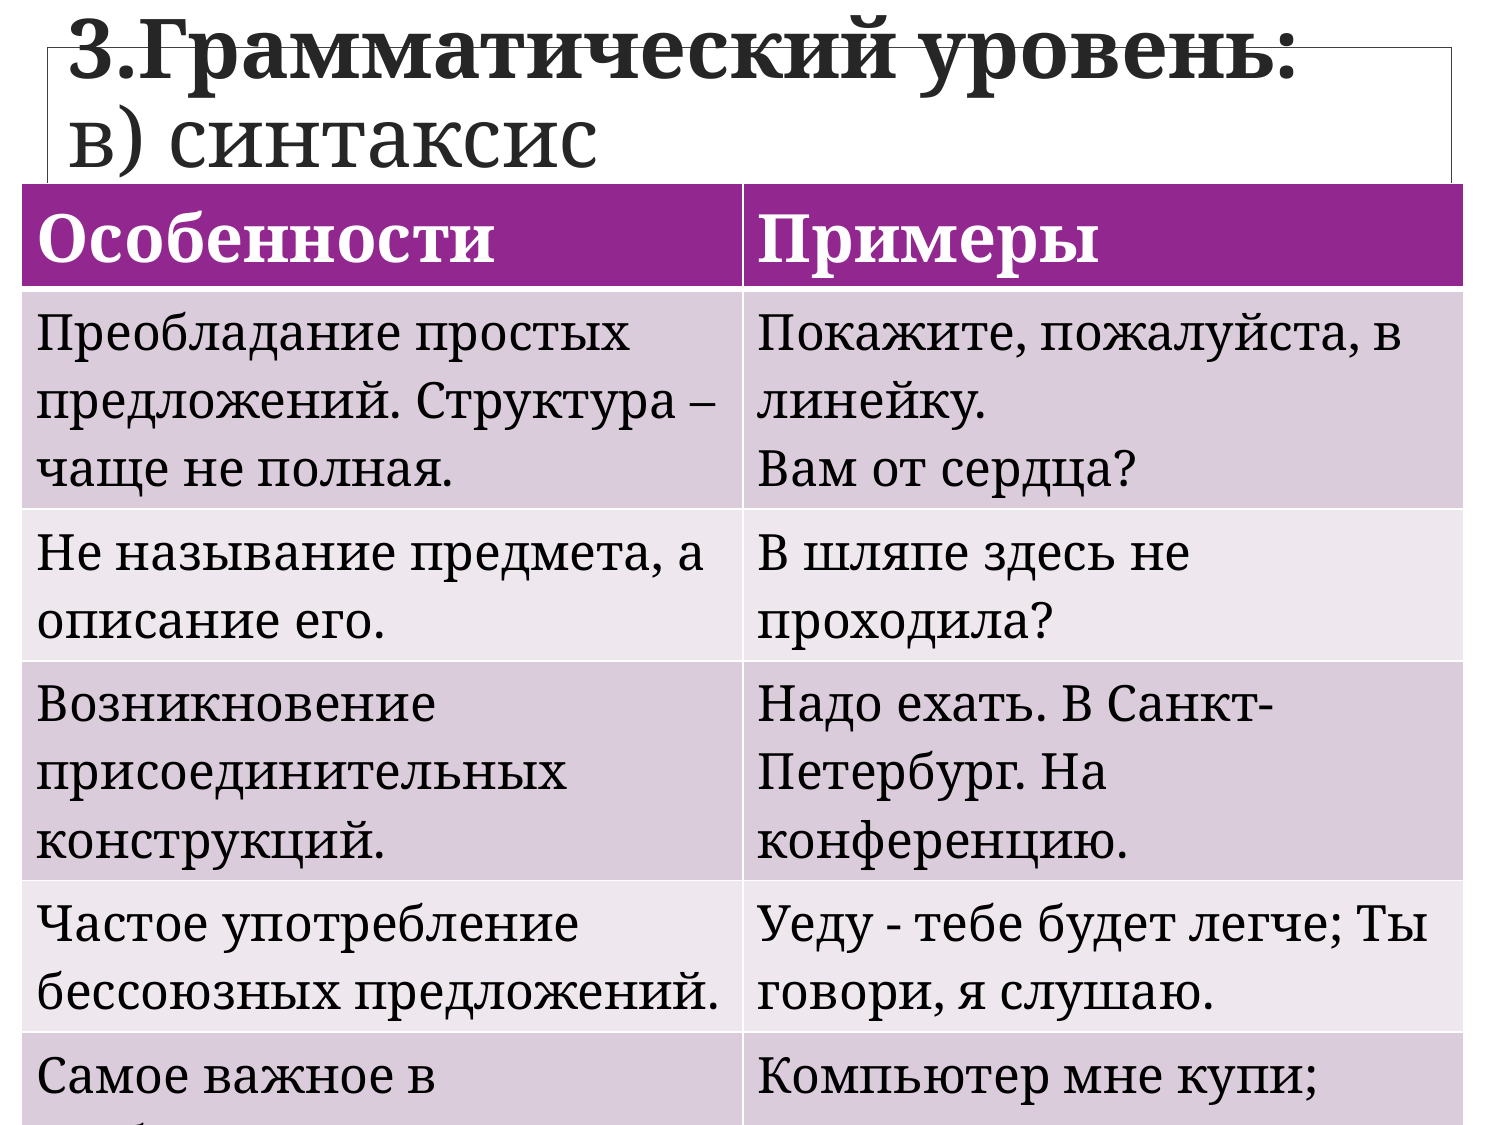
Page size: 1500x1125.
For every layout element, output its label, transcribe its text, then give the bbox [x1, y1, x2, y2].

table_cell Надо ехать. В Санкт-Петербург. На конференцию. [744, 662, 1463, 880]
table_cell Компьютер мне купи; Дворцовая площадь, выходите? [744, 1033, 1463, 1125]
table_header Особенности [22, 184, 742, 286]
table_header Примеры [744, 184, 1463, 286]
table_cell Возникновение присоединительных конструкций. [22, 662, 742, 880]
table_cell В шляпе здесь не проходила? [744, 510, 1463, 660]
table_cell Не называние предмета, а описание его. [22, 510, 742, 660]
table_cell Частое употребление бессоюзных предложений. [22, 881, 742, 1031]
table_cell Уеду - тебе будет легче; Ты говори, я слушаю. [744, 881, 1463, 1031]
table_cell Самое важное в сообщении слово ставится на первое место [22, 1033, 742, 1125]
table_cell Преобладание простых предложений. Структура – чаще не полная. [22, 292, 742, 508]
title 3.Грамматический уровень: в) синтаксис [53, 0, 1412, 183]
table_cell Покажите, пожалуйста, в линейку. Вам от сердца? [744, 292, 1463, 508]
